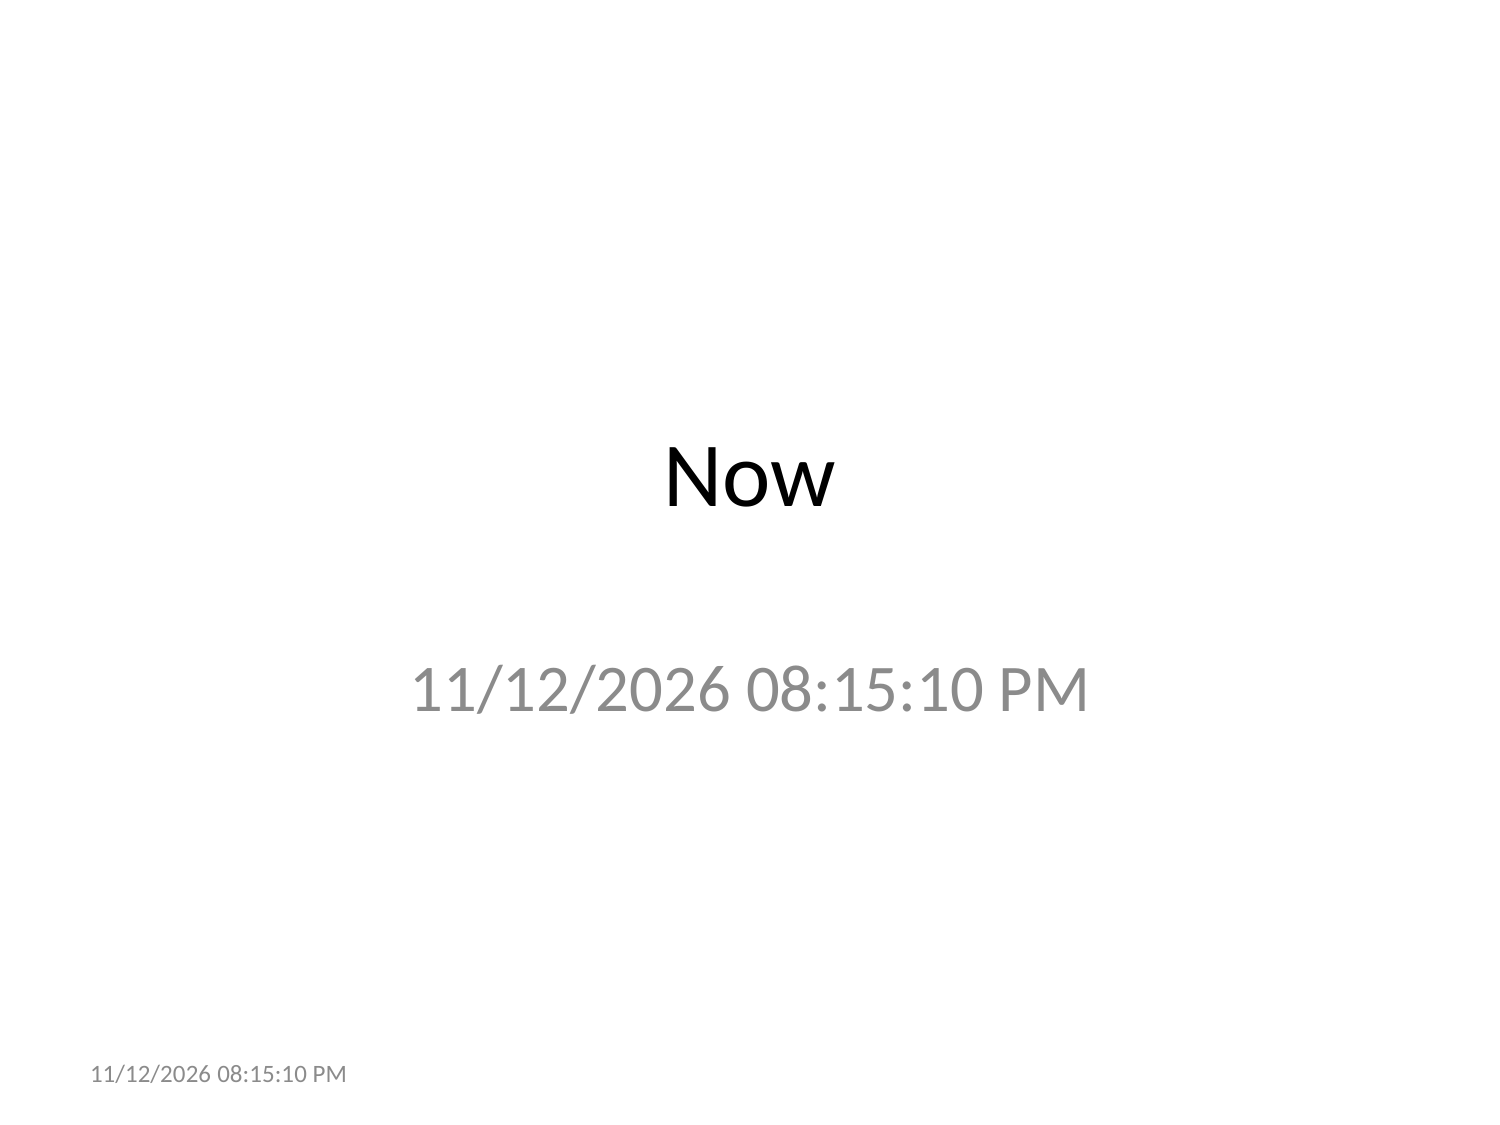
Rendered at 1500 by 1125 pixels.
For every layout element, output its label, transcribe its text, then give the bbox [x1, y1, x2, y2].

subtitle 2011-12-19 10:20:04 AM [225, 637, 1275, 925]
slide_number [75, 1042, 425, 1103]
title Now [112, 349, 1388, 591]
